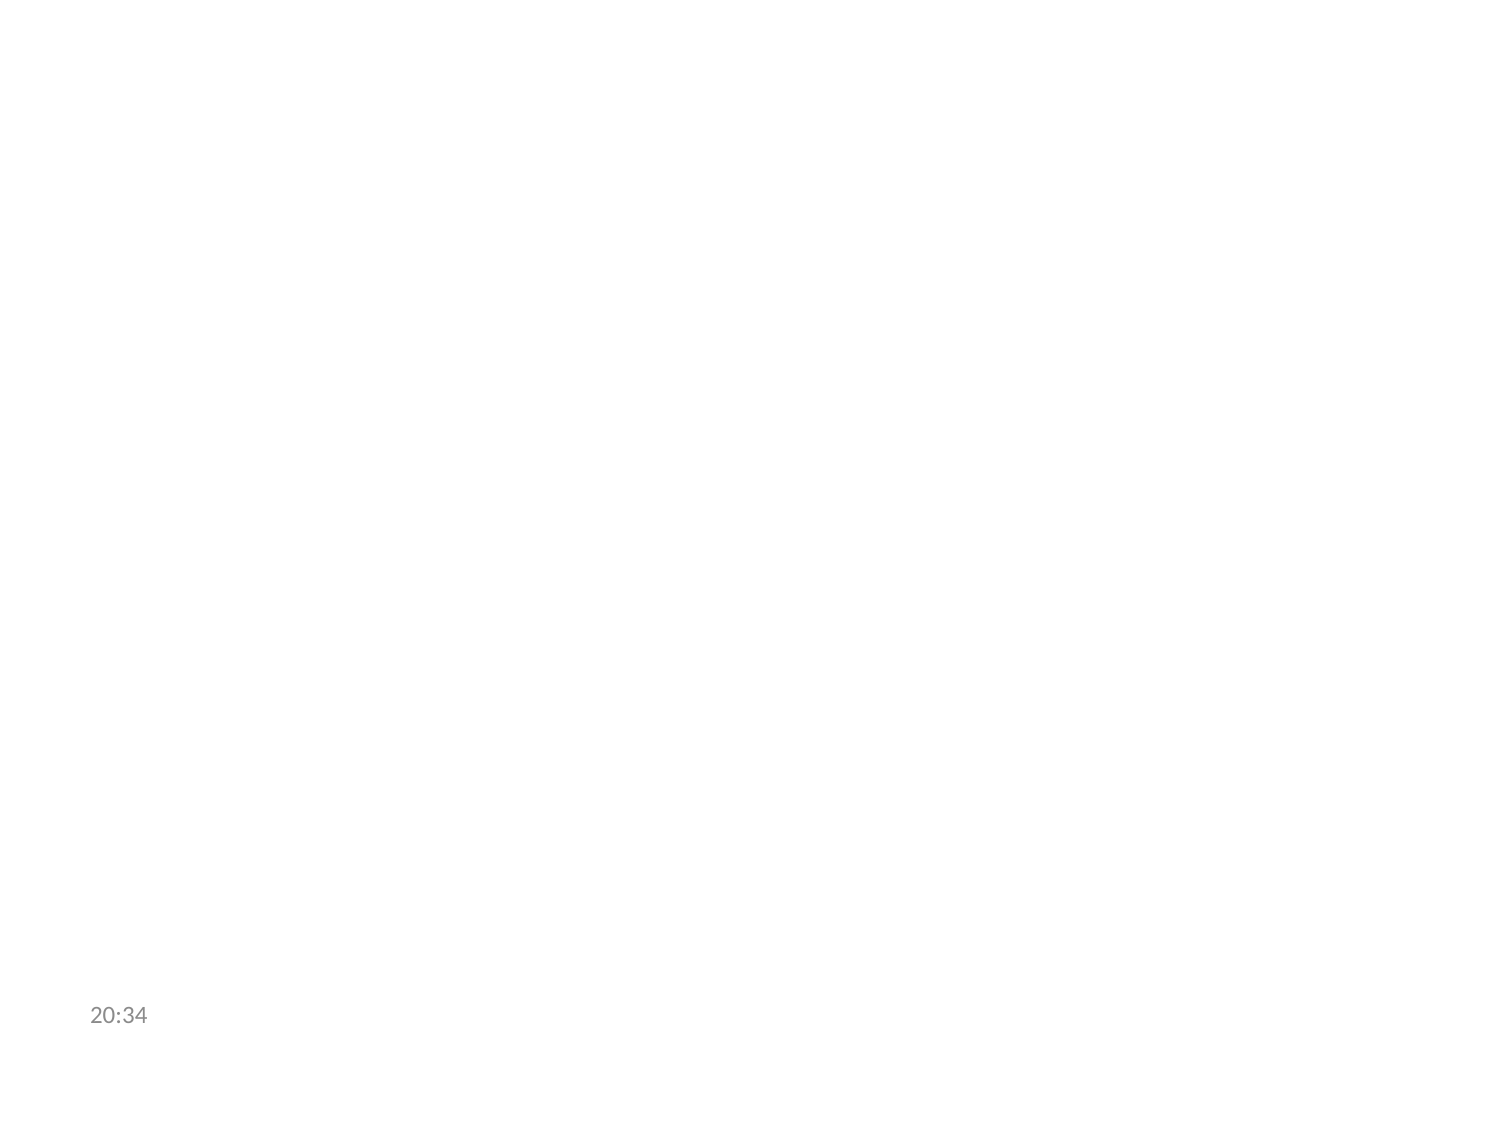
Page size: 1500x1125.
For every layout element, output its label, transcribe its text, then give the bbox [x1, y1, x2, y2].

text_box 15:35 [75, 983, 425, 1044]
